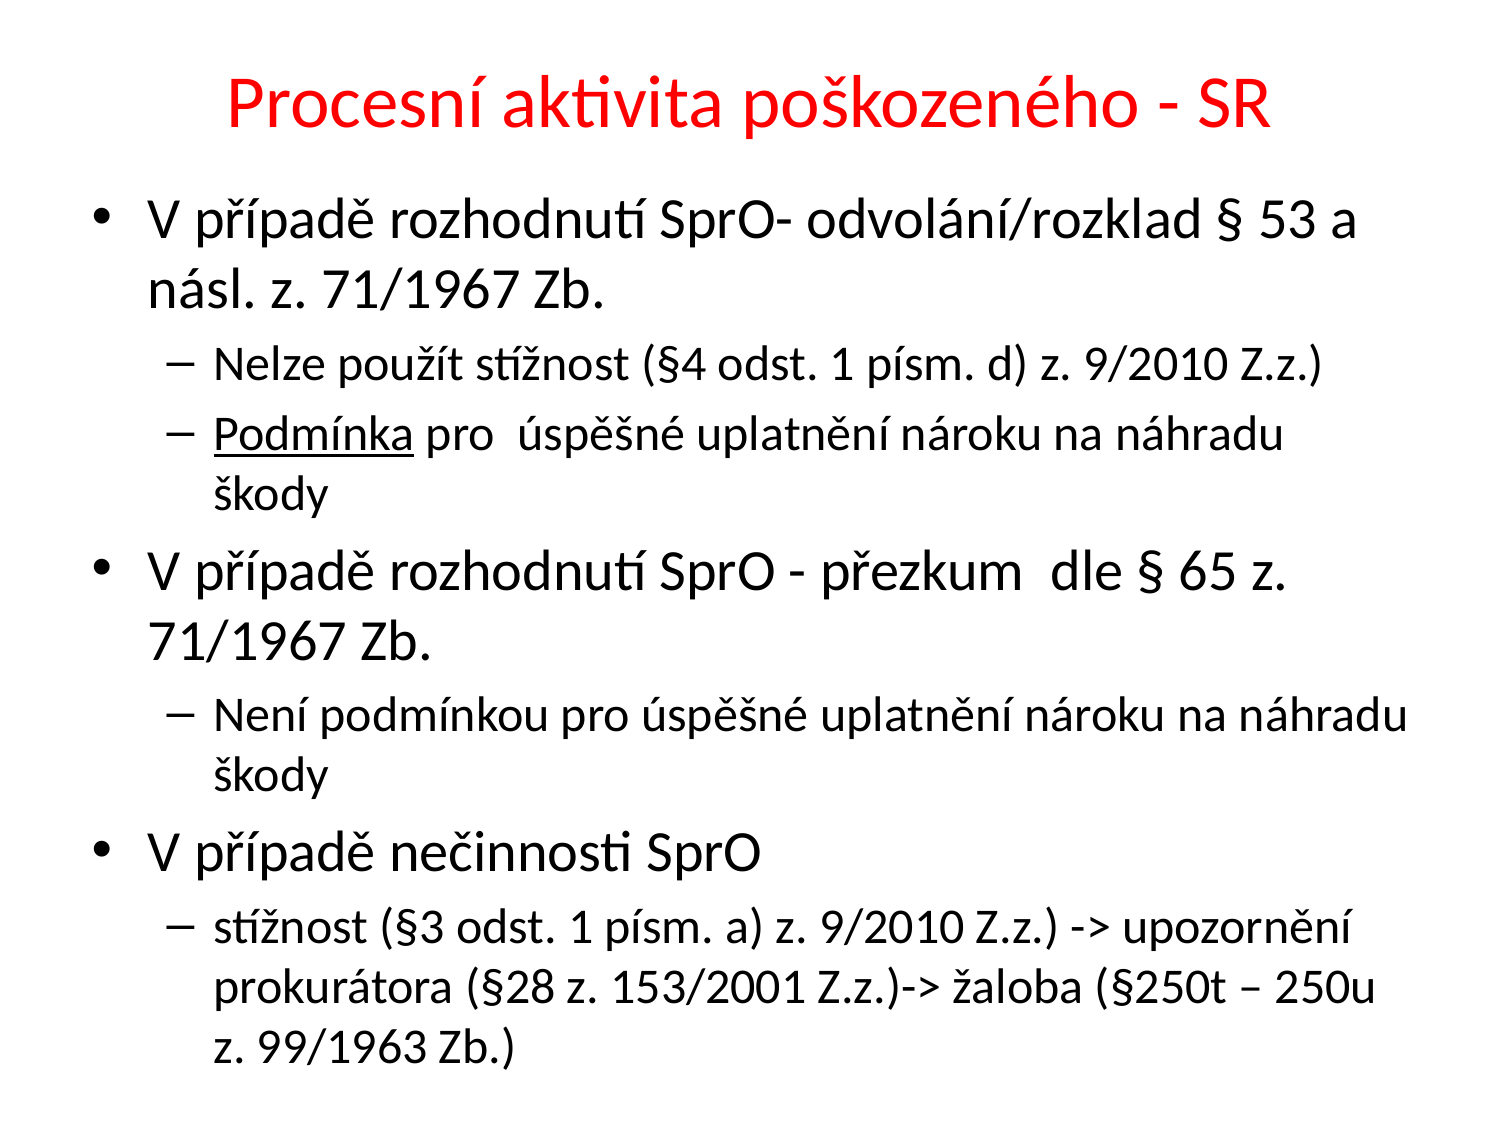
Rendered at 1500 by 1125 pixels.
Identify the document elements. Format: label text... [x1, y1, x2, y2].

title Procesní aktivita poškozeného - SR [75, 45, 1425, 149]
list V případě rozhodnutí SprO- odvolání/rozklad § 53 a násl. z. 71/1967 Zb. Nelze použít stížnost (§4 odst. 1 písm. d) z. 9/2010 Z.z.) Podmínka pro úspěšné uplatnění nároku na náhradu škody V případě rozhodnutí SprO - přezkum dle § 65 z. 71/1967 Zb. Není podmínkou pro úspěšné uplatnění nároku na náhradu škody V případě nečinnosti SprO stížnost (§3 odst. 1 písm. a) z. 9/2010 Z.z.) -> upozornění prokurátora (§28 z. 153/2001 Z.z.)-> žaloba (§250t – 250u z. 99/1963 Zb.) [76, 172, 1427, 1053]
